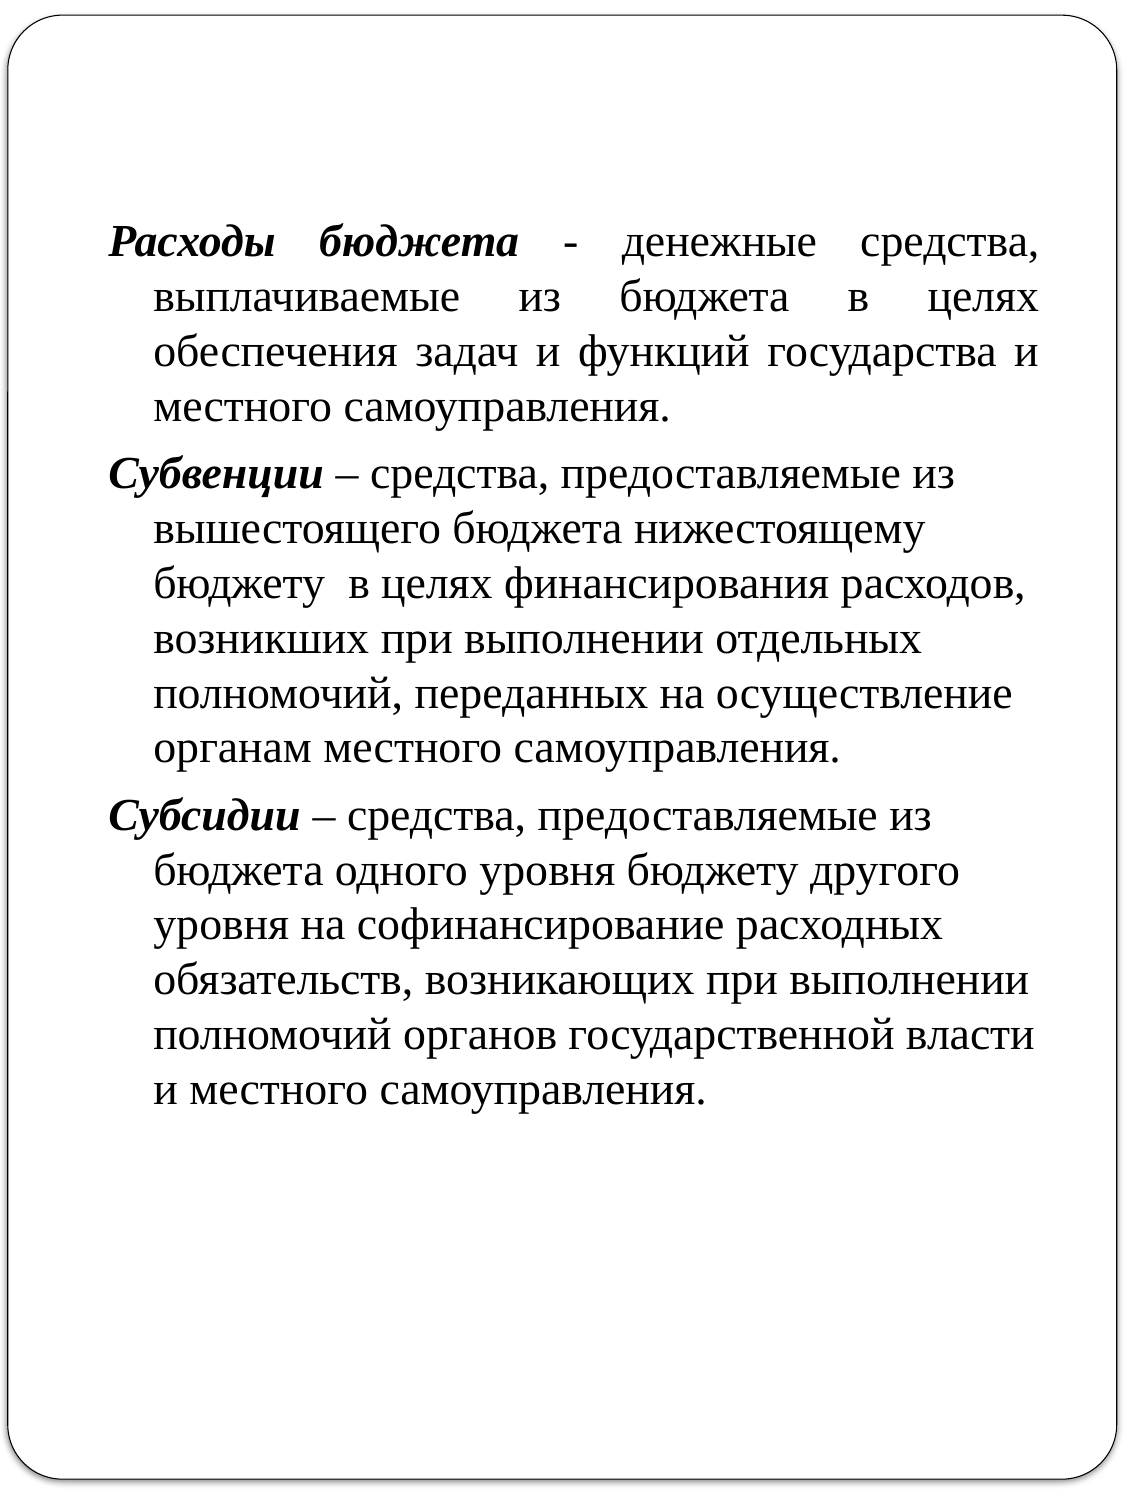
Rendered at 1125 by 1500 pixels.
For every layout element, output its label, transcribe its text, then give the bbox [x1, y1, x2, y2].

list Расходы бюджета - денежные средства, выплачиваемые из бюджета в целях обеспечения задач и функций государства и местного самоуправления. Субвенции – средства, предоставляемые из вышестоящего бюджета нижестоящему бюджету в целях финансирования расходов, возникших при выполнении отдельных полномочий, переданных на осуществление органам местного самоуправления. Субсидии – средства, предоставляемые из бюджета одного уровня бюджету другого уровня на софинансирование расходных обязательств, возникающих при выполнении полномочий органов государственной власти и местного самоуправления. [93, 203, 1055, 1237]
